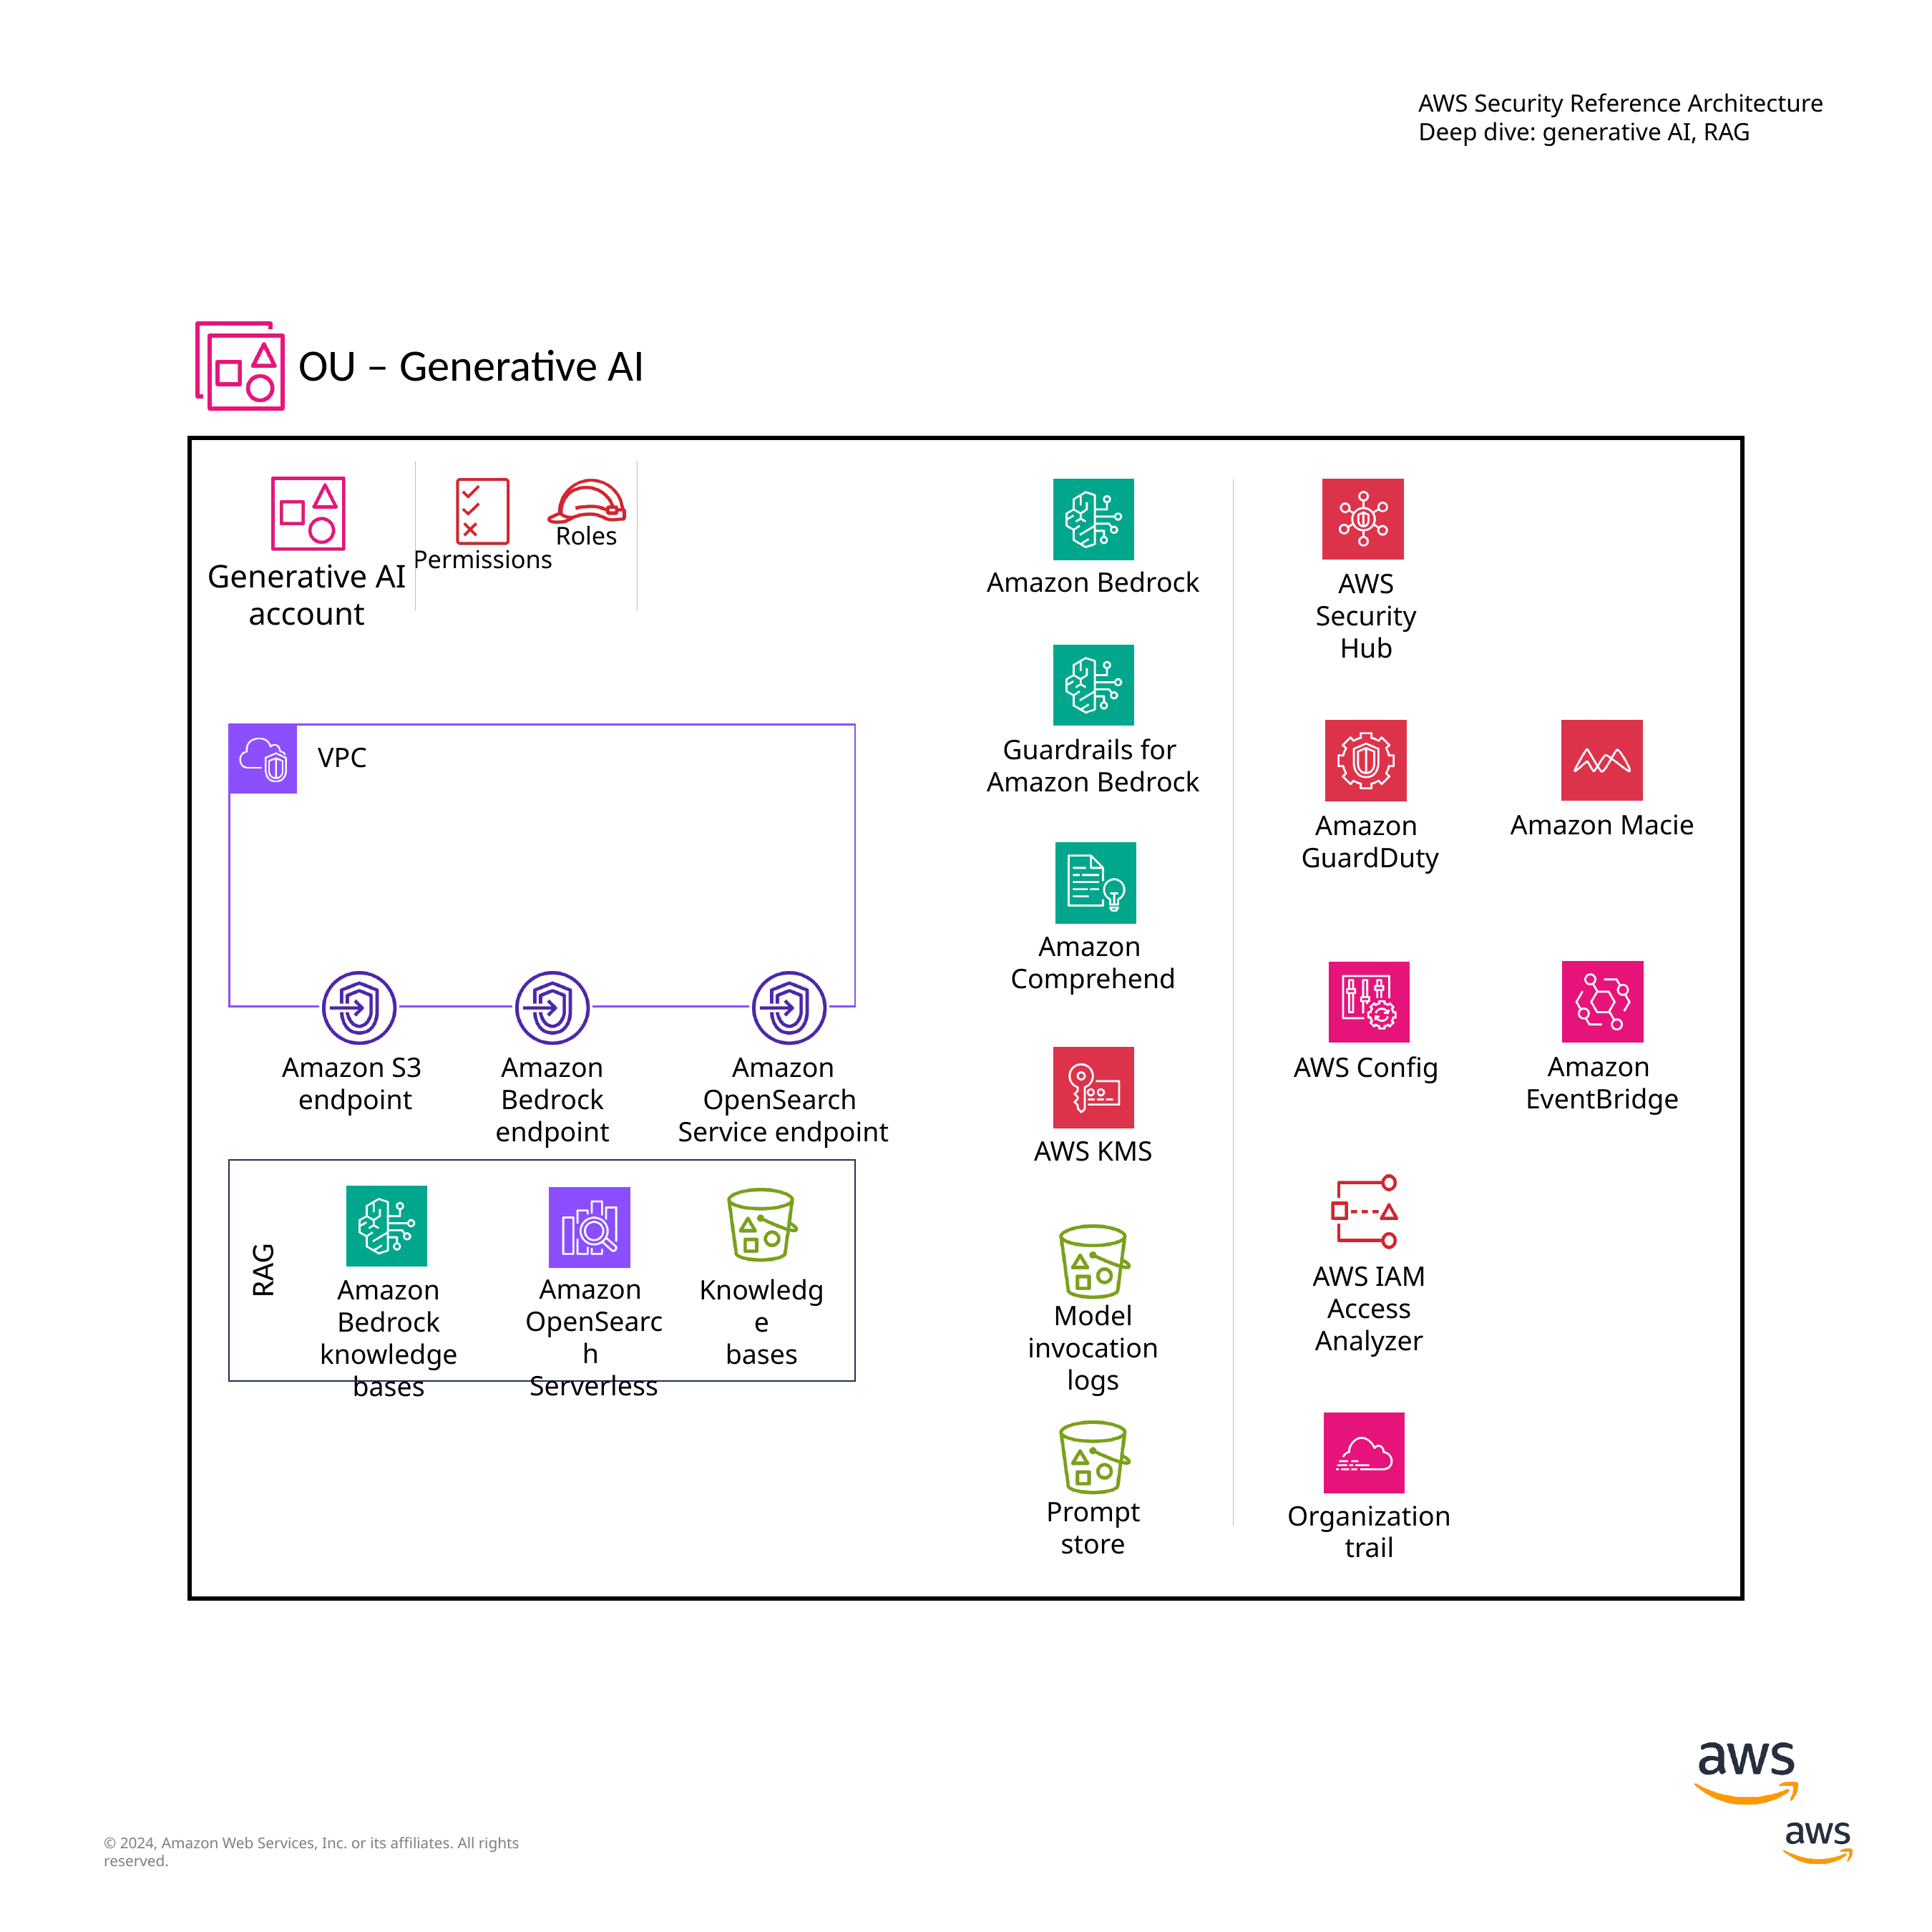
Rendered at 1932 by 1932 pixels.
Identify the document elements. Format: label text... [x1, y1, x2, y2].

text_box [892, 479, 1275, 604]
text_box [1271, 962, 1462, 1088]
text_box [1268, 1413, 1471, 1570]
picture [191, 317, 288, 414]
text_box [1275, 479, 1458, 638]
picture [1694, 1742, 1798, 1805]
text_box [186, 473, 427, 638]
picture [1783, 1823, 1853, 1864]
text_box VPC [228, 723, 856, 1008]
text_box AWS Security Reference Architecture Deep dive: generative AI, RAG [1407, 83, 1835, 151]
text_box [530, 460, 643, 556]
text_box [1237, 720, 1503, 879]
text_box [989, 1047, 1197, 1172]
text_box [994, 1417, 1193, 1566]
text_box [655, 967, 912, 1121]
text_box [229, 1091, 856, 1381]
text_box OU – Generative AI [288, 331, 704, 395]
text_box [960, 842, 1226, 1000]
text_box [264, 967, 447, 1091]
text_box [892, 645, 1294, 804]
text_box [1465, 961, 1740, 1121]
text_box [1475, 720, 1730, 847]
text_box [189, 437, 1743, 1599]
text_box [1264, 1171, 1475, 1330]
picture [229, 726, 297, 794]
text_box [427, 476, 583, 580]
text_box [994, 1221, 1193, 1370]
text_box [447, 967, 655, 1091]
